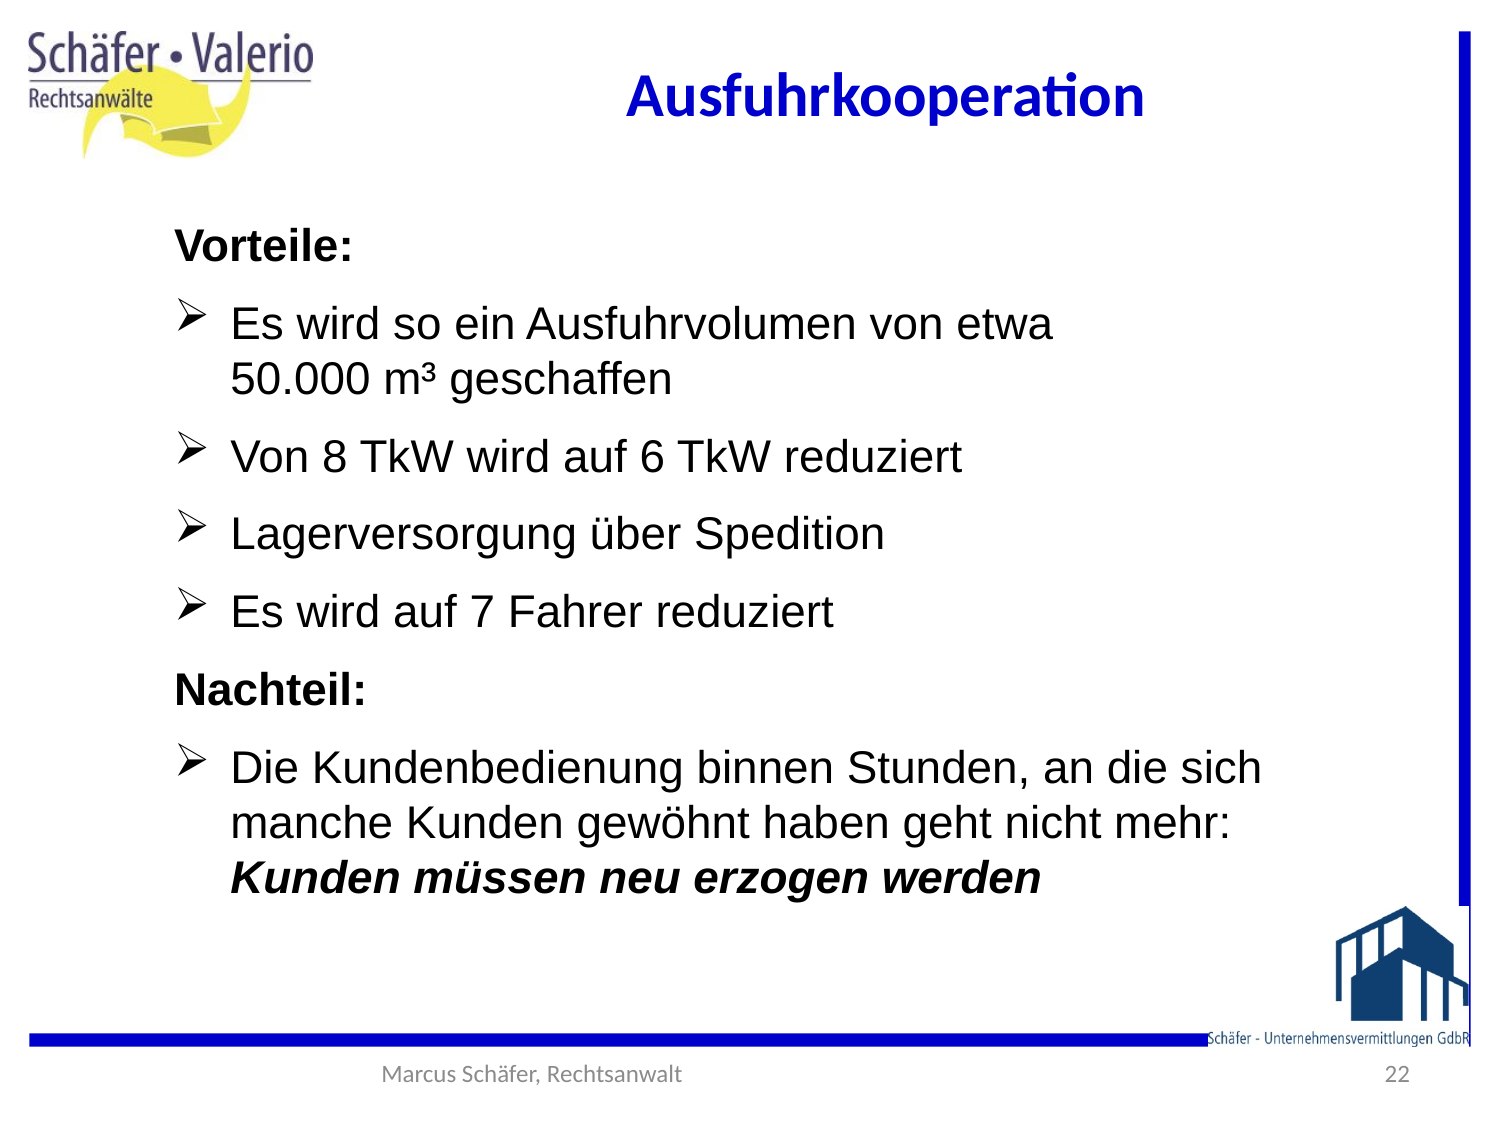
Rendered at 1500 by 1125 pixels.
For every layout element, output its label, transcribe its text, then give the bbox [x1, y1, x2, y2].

picture [1208, 905, 1470, 1048]
slide_number 22 [1074, 1055, 1425, 1103]
footer Marcus Schäfer, Rechtsanwalt [76, 1055, 988, 1103]
picture [28, 31, 314, 160]
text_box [29, 31, 1471, 1048]
